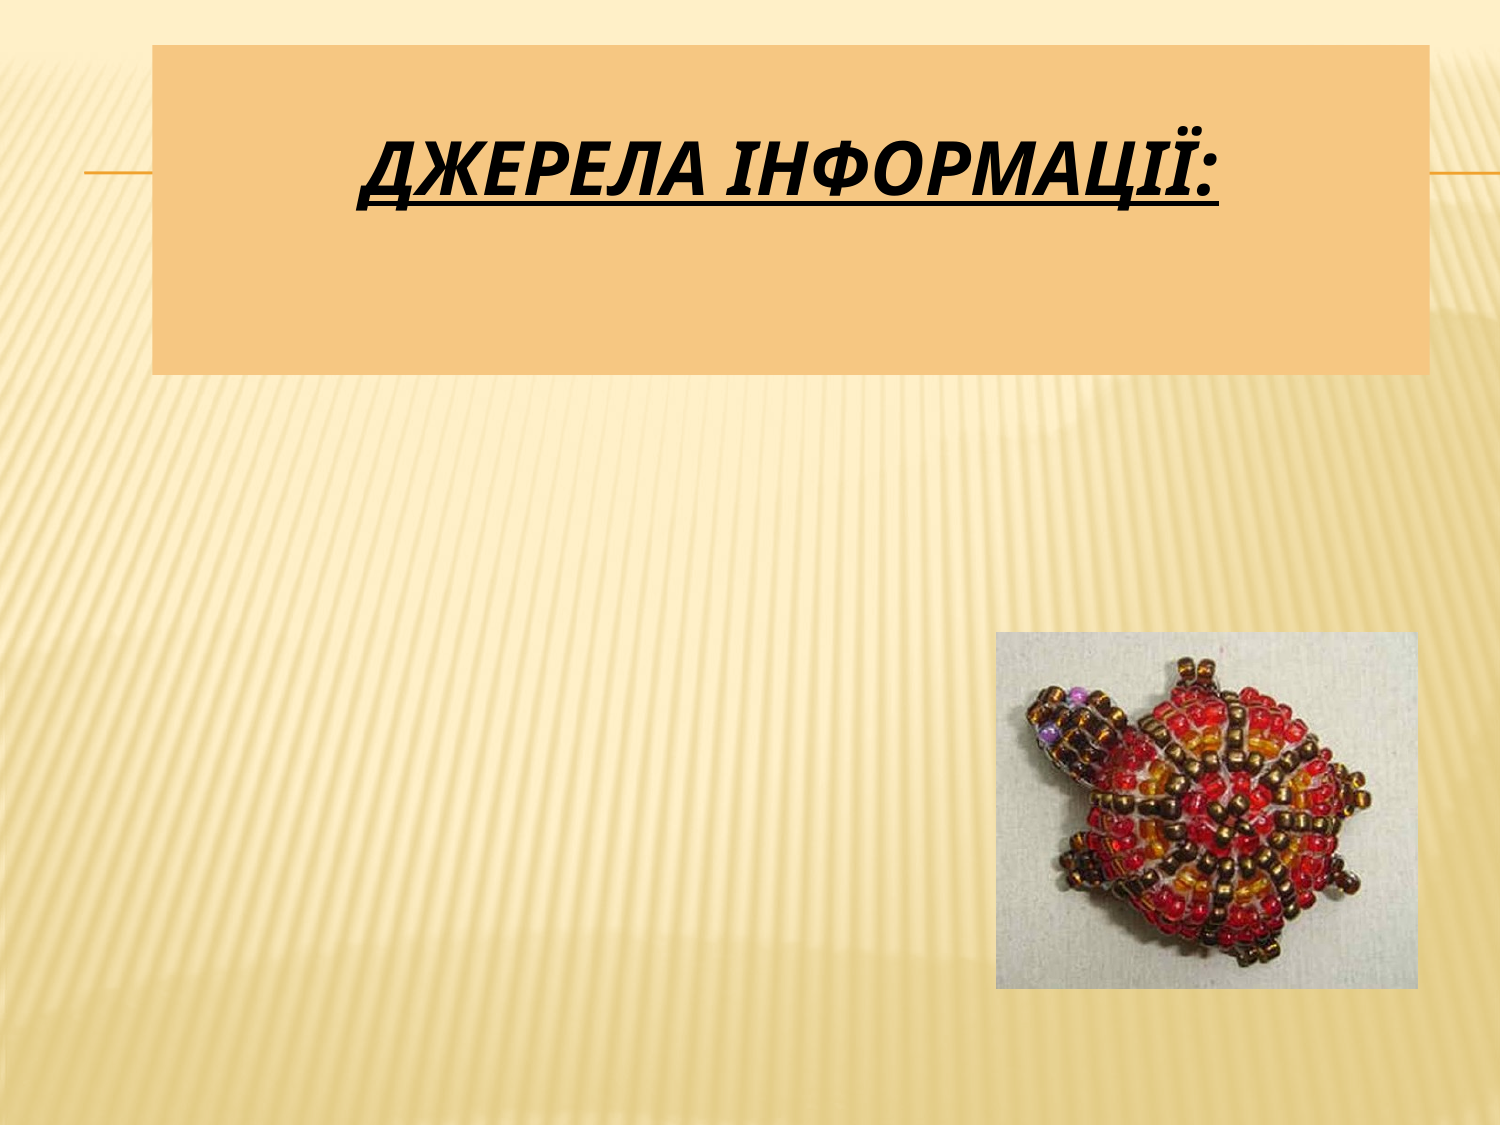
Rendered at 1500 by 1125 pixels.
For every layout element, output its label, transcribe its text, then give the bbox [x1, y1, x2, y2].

picture [995, 632, 1419, 990]
title Джерела інформації: [152, 45, 1430, 375]
